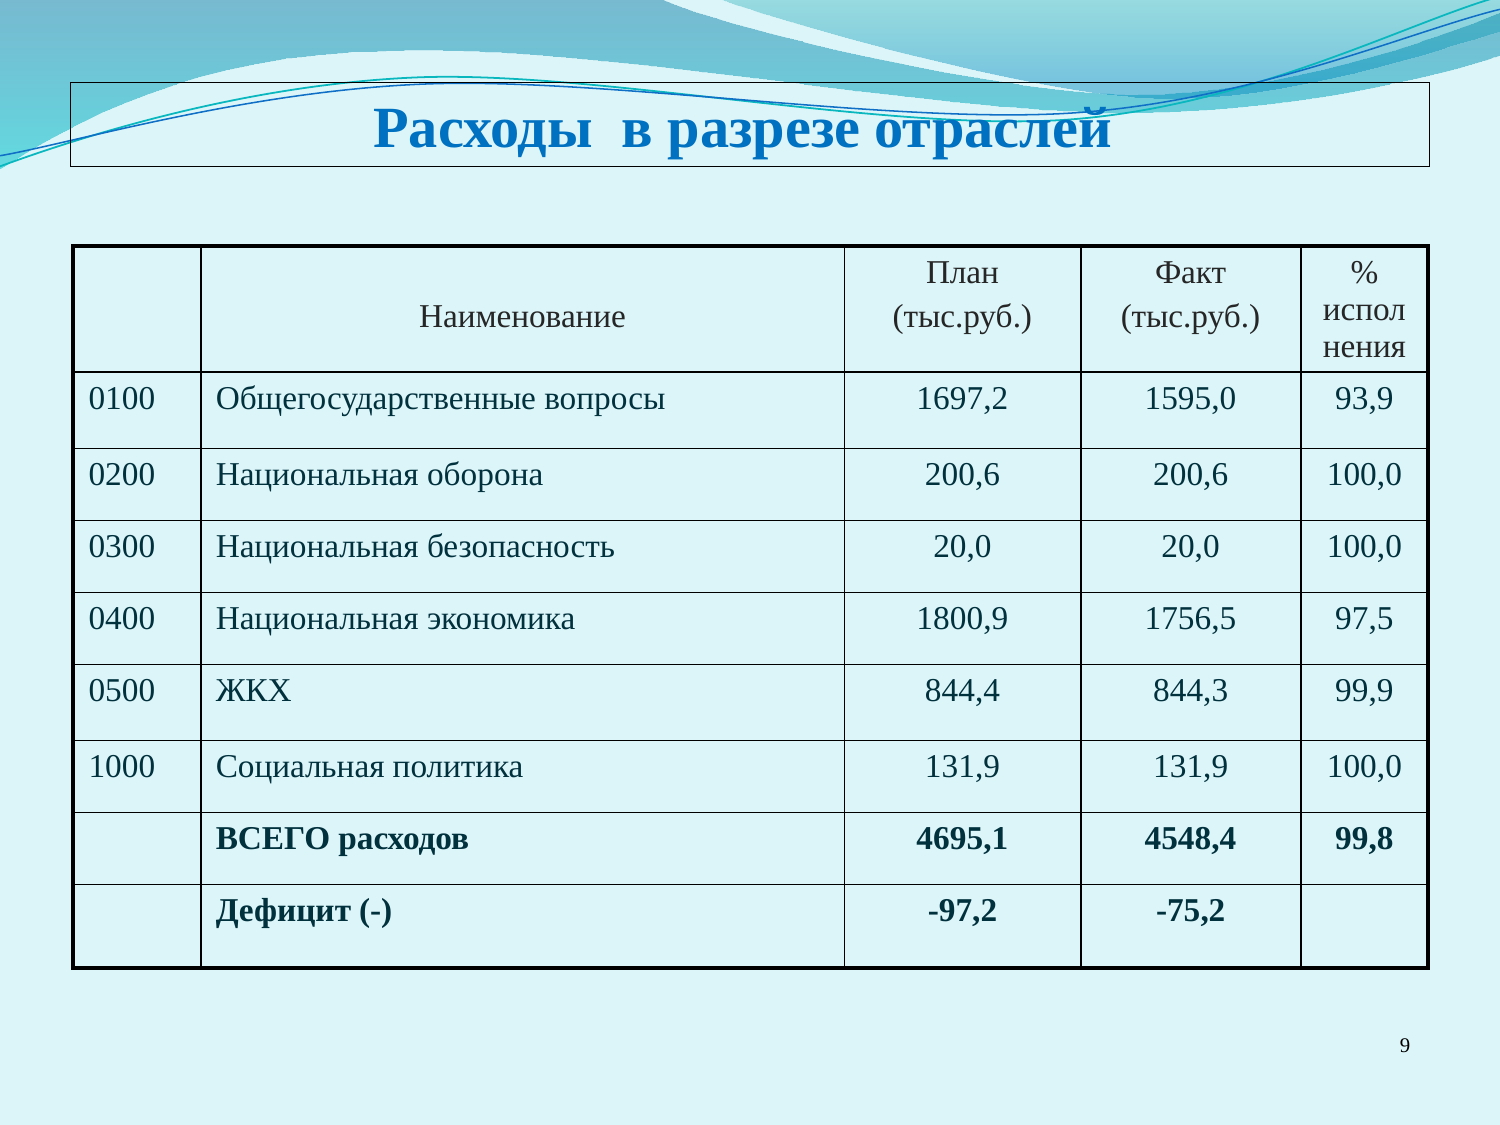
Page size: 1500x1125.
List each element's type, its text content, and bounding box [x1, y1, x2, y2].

table_cell Общегосударственные вопросы [202, 373, 844, 448]
table_cell 100,0 [1302, 741, 1426, 812]
table_cell 4695,1 [845, 813, 1080, 884]
table_cell 1697,2 [845, 373, 1080, 448]
table_cell 844,4 [845, 665, 1080, 740]
table_cell 100,0 [1302, 521, 1426, 592]
table_header [75, 248, 200, 371]
table_cell 1595,0 [1082, 373, 1300, 448]
table_header Факт (тыс.руб.) [1082, 248, 1300, 371]
table_cell 0400 [75, 593, 200, 664]
table_cell 0200 [75, 449, 200, 520]
table_cell 200,6 [1082, 449, 1300, 520]
text_box Расходы в разрезе отраслей [70, 82, 1430, 167]
table_cell [75, 813, 200, 884]
table_cell 0500 [75, 665, 200, 740]
table_header % исполнения [1302, 248, 1426, 371]
table_cell 0100 [75, 373, 200, 448]
text_box 9 [1074, 1024, 1425, 1100]
table_cell 200,6 [845, 449, 1080, 520]
table_cell 1800,9 [845, 593, 1080, 664]
table_cell 1000 [75, 741, 200, 812]
table_cell 100,0 [1302, 449, 1426, 520]
table_cell 99,9 [1302, 665, 1426, 740]
table_cell 131,9 [1082, 741, 1300, 812]
table_cell 131,9 [845, 741, 1080, 812]
table_cell -75,2 [1082, 885, 1300, 966]
table_cell Дефицит (-) [202, 885, 844, 966]
table_cell 844,3 [1082, 665, 1300, 740]
table_cell 93,9 [1302, 373, 1426, 448]
table_cell 0300 [75, 521, 200, 592]
table_cell 20,0 [845, 521, 1080, 592]
table_cell Национальная оборона [202, 449, 844, 520]
table_cell [1302, 885, 1426, 966]
table_header Наименование [202, 248, 844, 371]
table_cell 97,5 [1302, 593, 1426, 664]
table_cell ЖКХ [202, 665, 844, 740]
table_cell Национальная безопасность [202, 521, 844, 592]
table_cell Социальная политика [202, 741, 844, 812]
table_cell 4548,4 [1082, 813, 1300, 884]
table_cell -97,2 [845, 885, 1080, 966]
table_cell Национальная экономика [202, 593, 844, 664]
table_cell [75, 885, 200, 966]
table_cell 1756,5 [1082, 593, 1300, 664]
table_cell 99,8 [1302, 813, 1426, 884]
table_cell 20,0 [1082, 521, 1300, 592]
table_cell ВСЕГО расходов [202, 813, 844, 884]
table_header План (тыс.руб.) [845, 248, 1080, 371]
